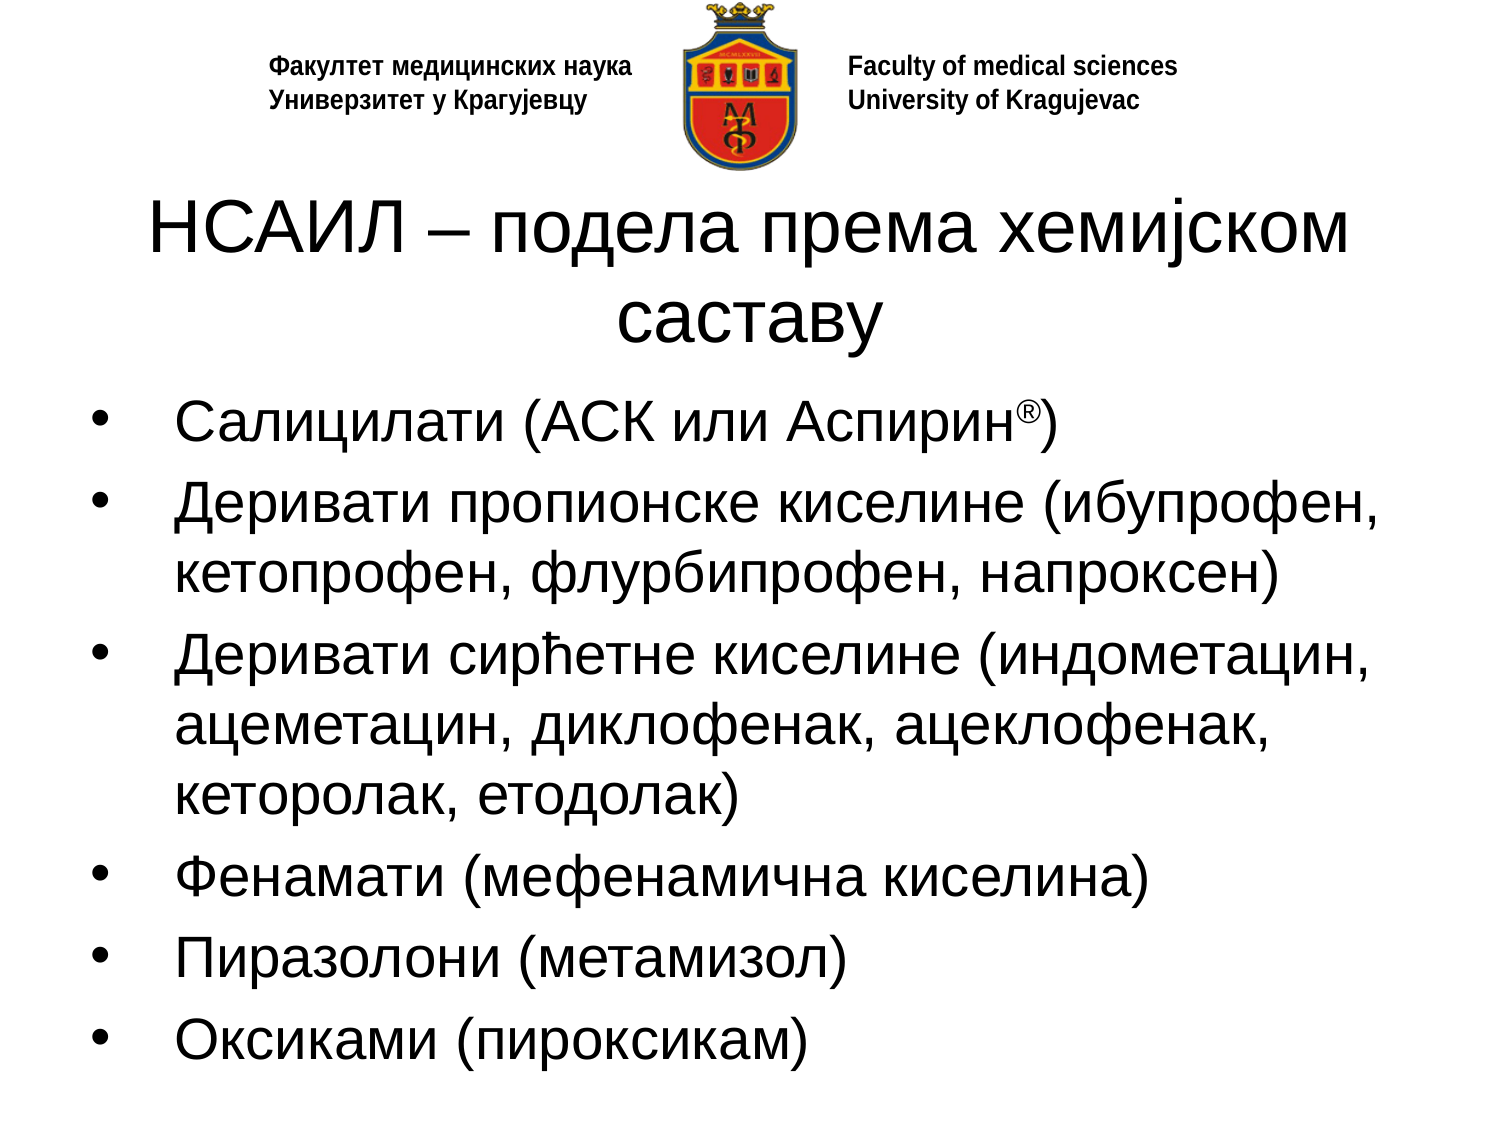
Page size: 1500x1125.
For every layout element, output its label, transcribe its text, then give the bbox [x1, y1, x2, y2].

list Салицилати (АСК или Аспирин®) Деривати пропионске киселине (ибупрофен, кетопрофен, флурбипрофен, напроксен) Деривати сирћетне киселине (индометацин, ацеметацин, диклофенак, ацеклофенак, кеторолак, етодолак) Фенамати (мефенамична киселина) Пиразолони (метамизол) Оксиками (пироксикам) [74, 374, 1426, 1125]
title НСАИЛ – подела према хемијском саставу [74, 173, 1426, 362]
